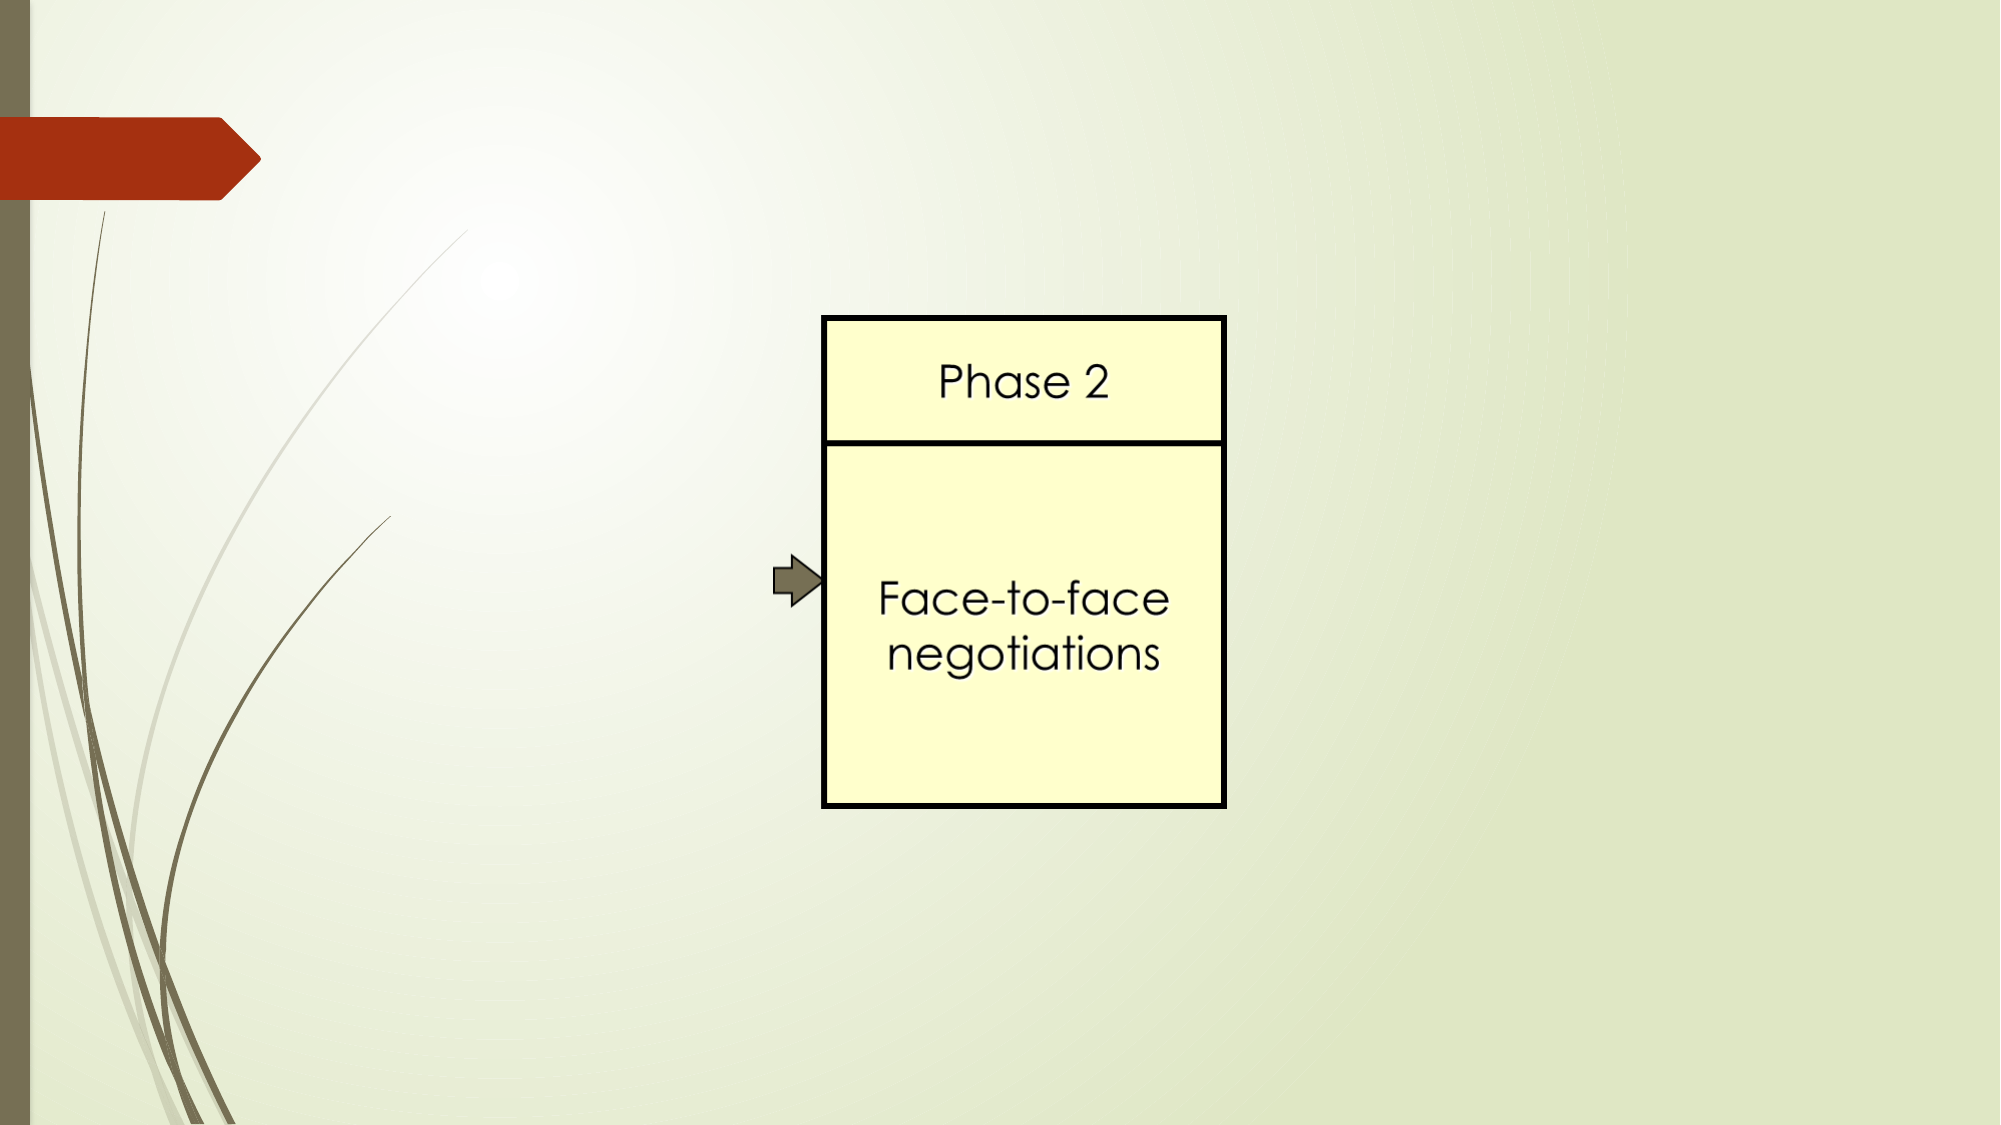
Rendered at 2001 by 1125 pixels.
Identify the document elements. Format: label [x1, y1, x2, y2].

picture [773, 315, 1227, 810]
